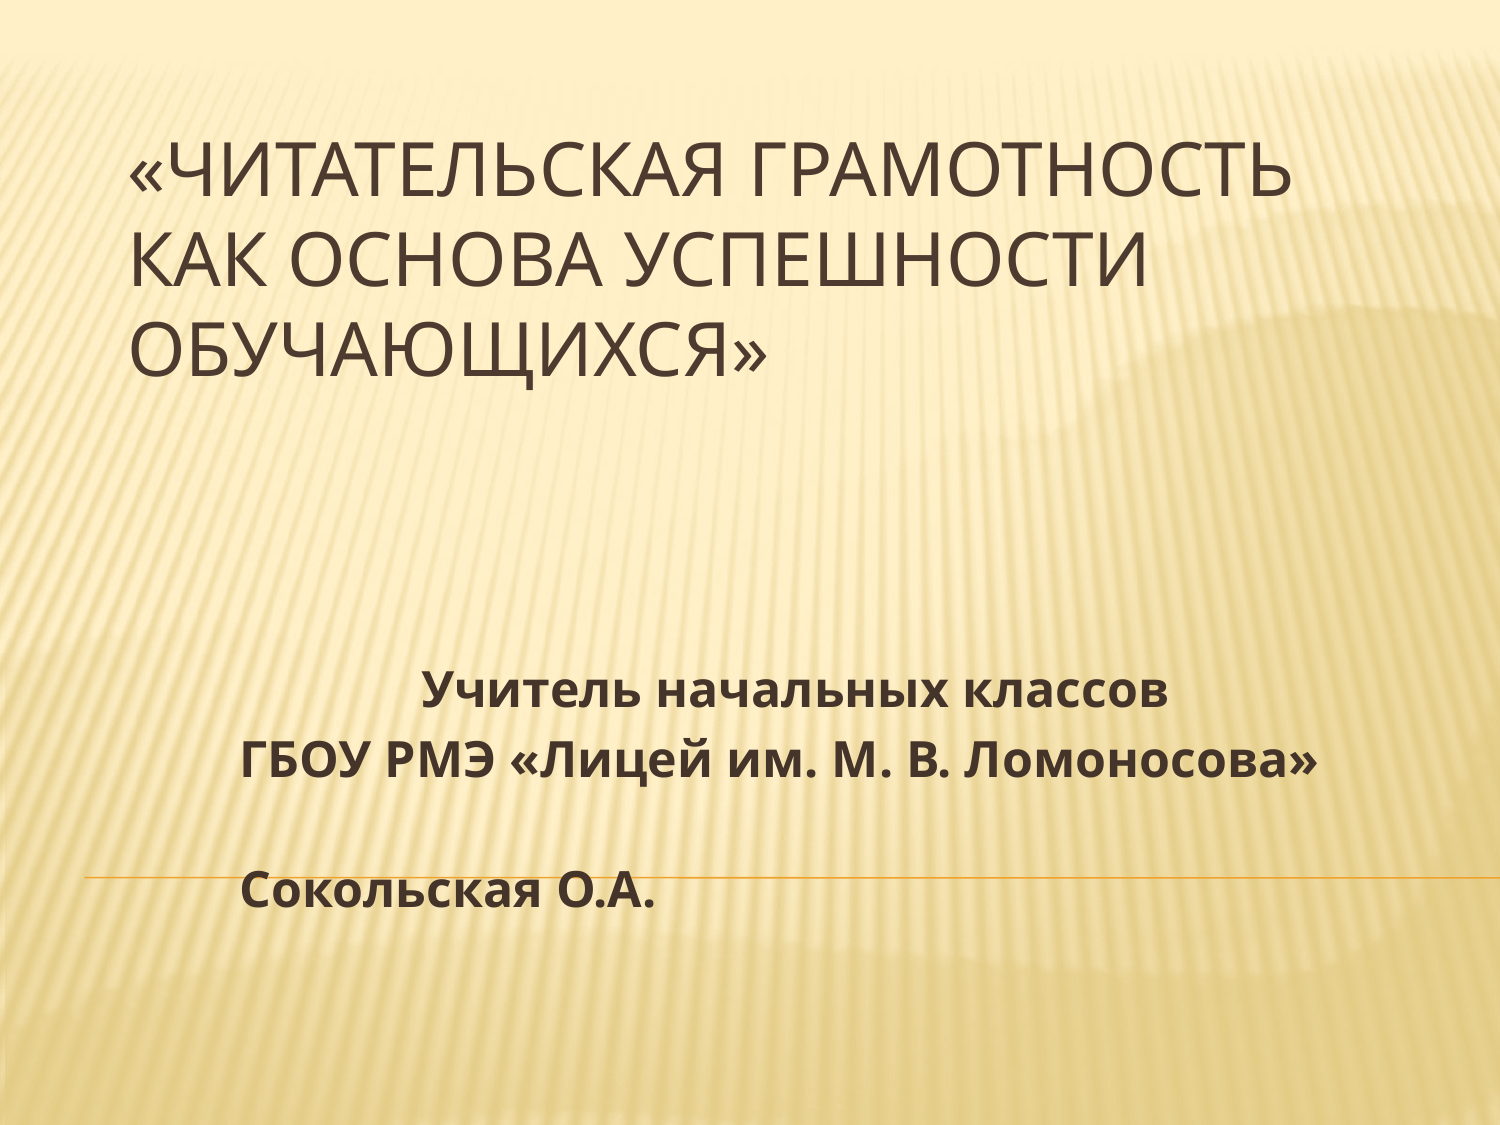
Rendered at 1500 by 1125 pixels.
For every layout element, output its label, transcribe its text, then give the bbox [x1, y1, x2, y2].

subtitle Учитель начальных классов ГБОУ РМЭ «Лицей им. М. В. Ломоносова» Сокольская О.А. [225, 637, 1412, 925]
title «Читательская грамотность как основа успешности обучающихся» [112, 113, 1388, 646]
